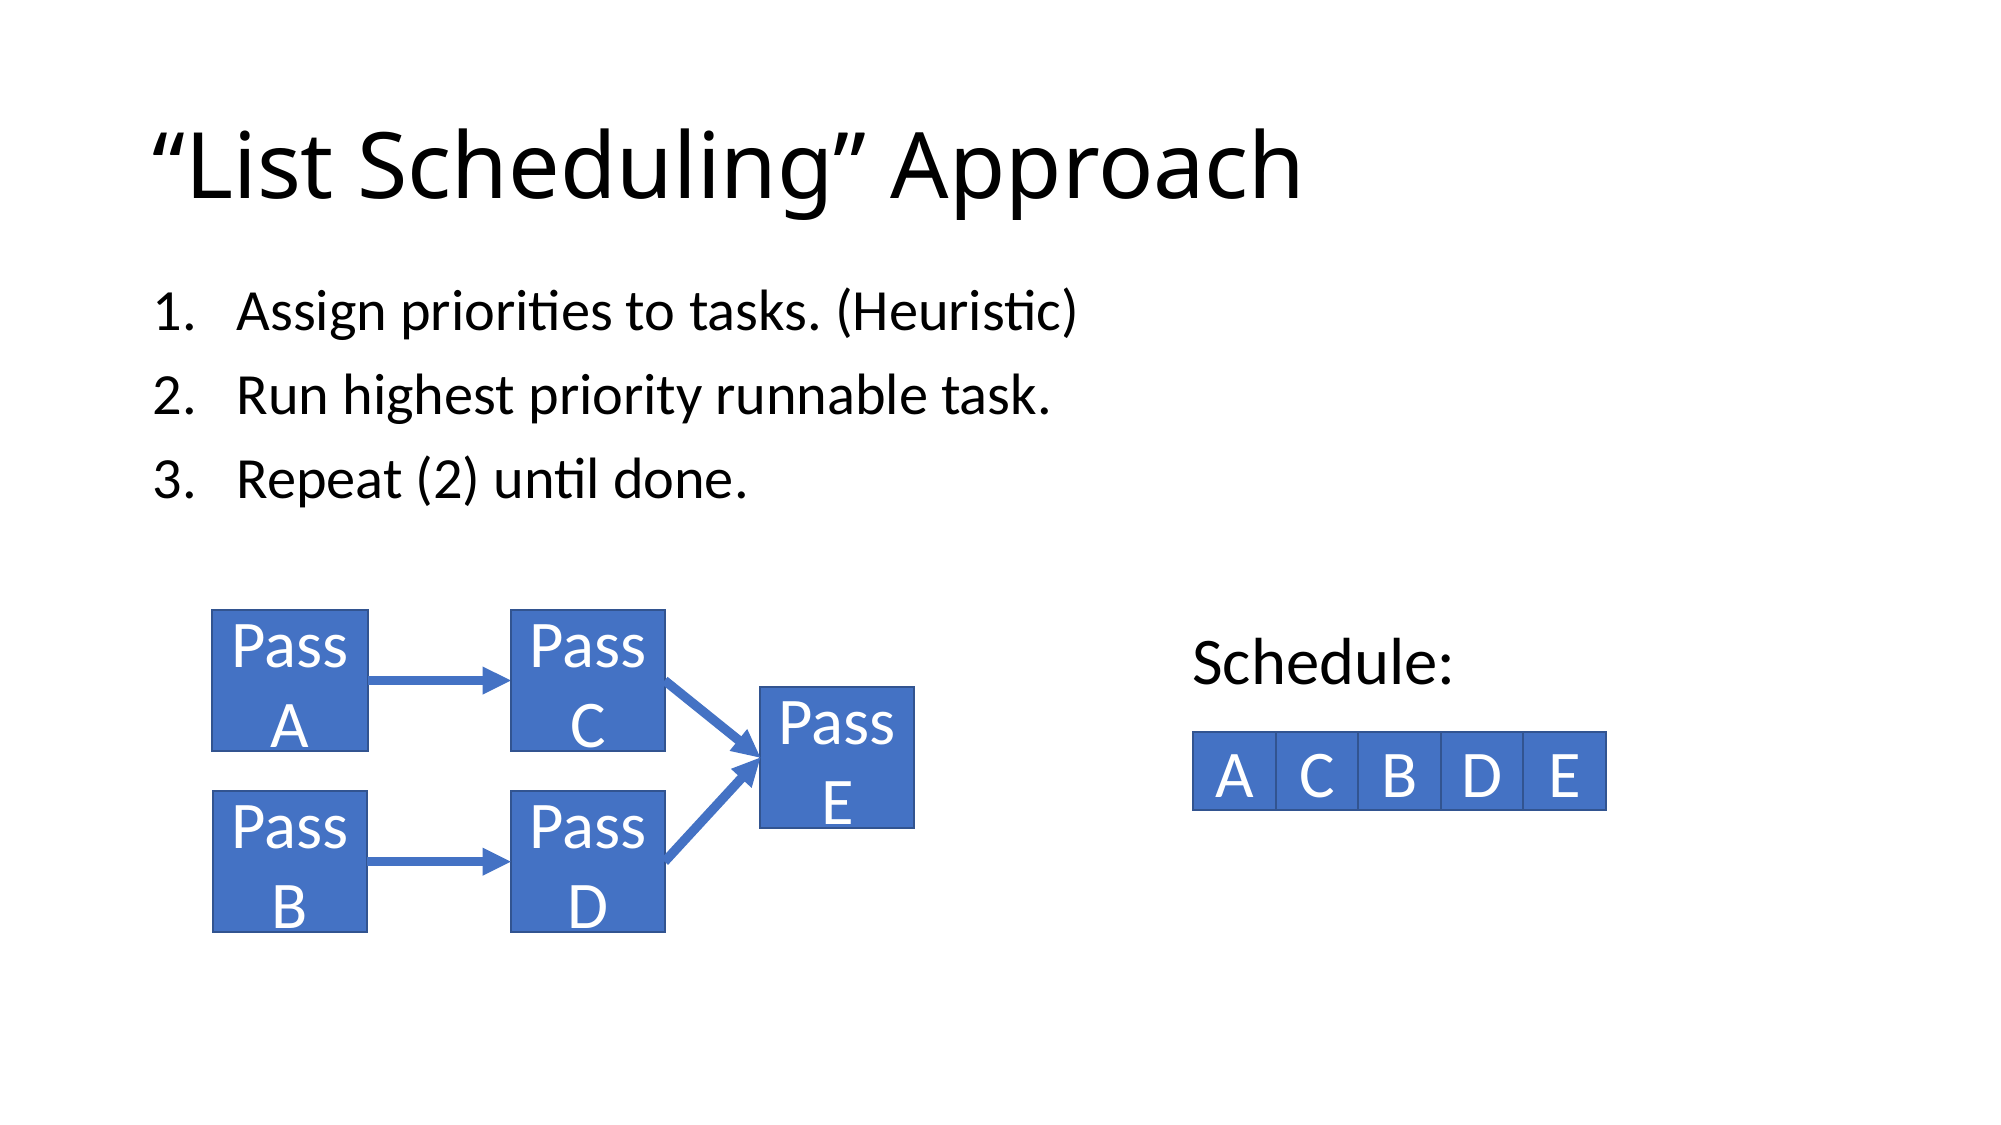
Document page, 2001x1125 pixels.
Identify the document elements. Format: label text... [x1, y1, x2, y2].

text_box Pass D [510, 790, 666, 933]
text_box Pass B [212, 790, 368, 933]
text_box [664, 757, 761, 862]
text_box Pass E [761, 686, 915, 829]
text_box Schedule: [1177, 610, 1539, 705]
text_box Pass C [510, 609, 666, 752]
text_box E [1522, 731, 1607, 811]
text_box B [1357, 731, 1440, 811]
list Assign priorities to tasks. (Heuristic) Run highest priority runnable task. Repeat (2) until done. [137, 273, 1863, 987]
text_box A [1192, 731, 1275, 811]
text_box D [1440, 731, 1522, 811]
text_box Pass A [211, 609, 369, 752]
title “List Scheduling” Approach [137, 59, 1863, 273]
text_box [664, 680, 761, 757]
text_box C [1275, 731, 1357, 811]
